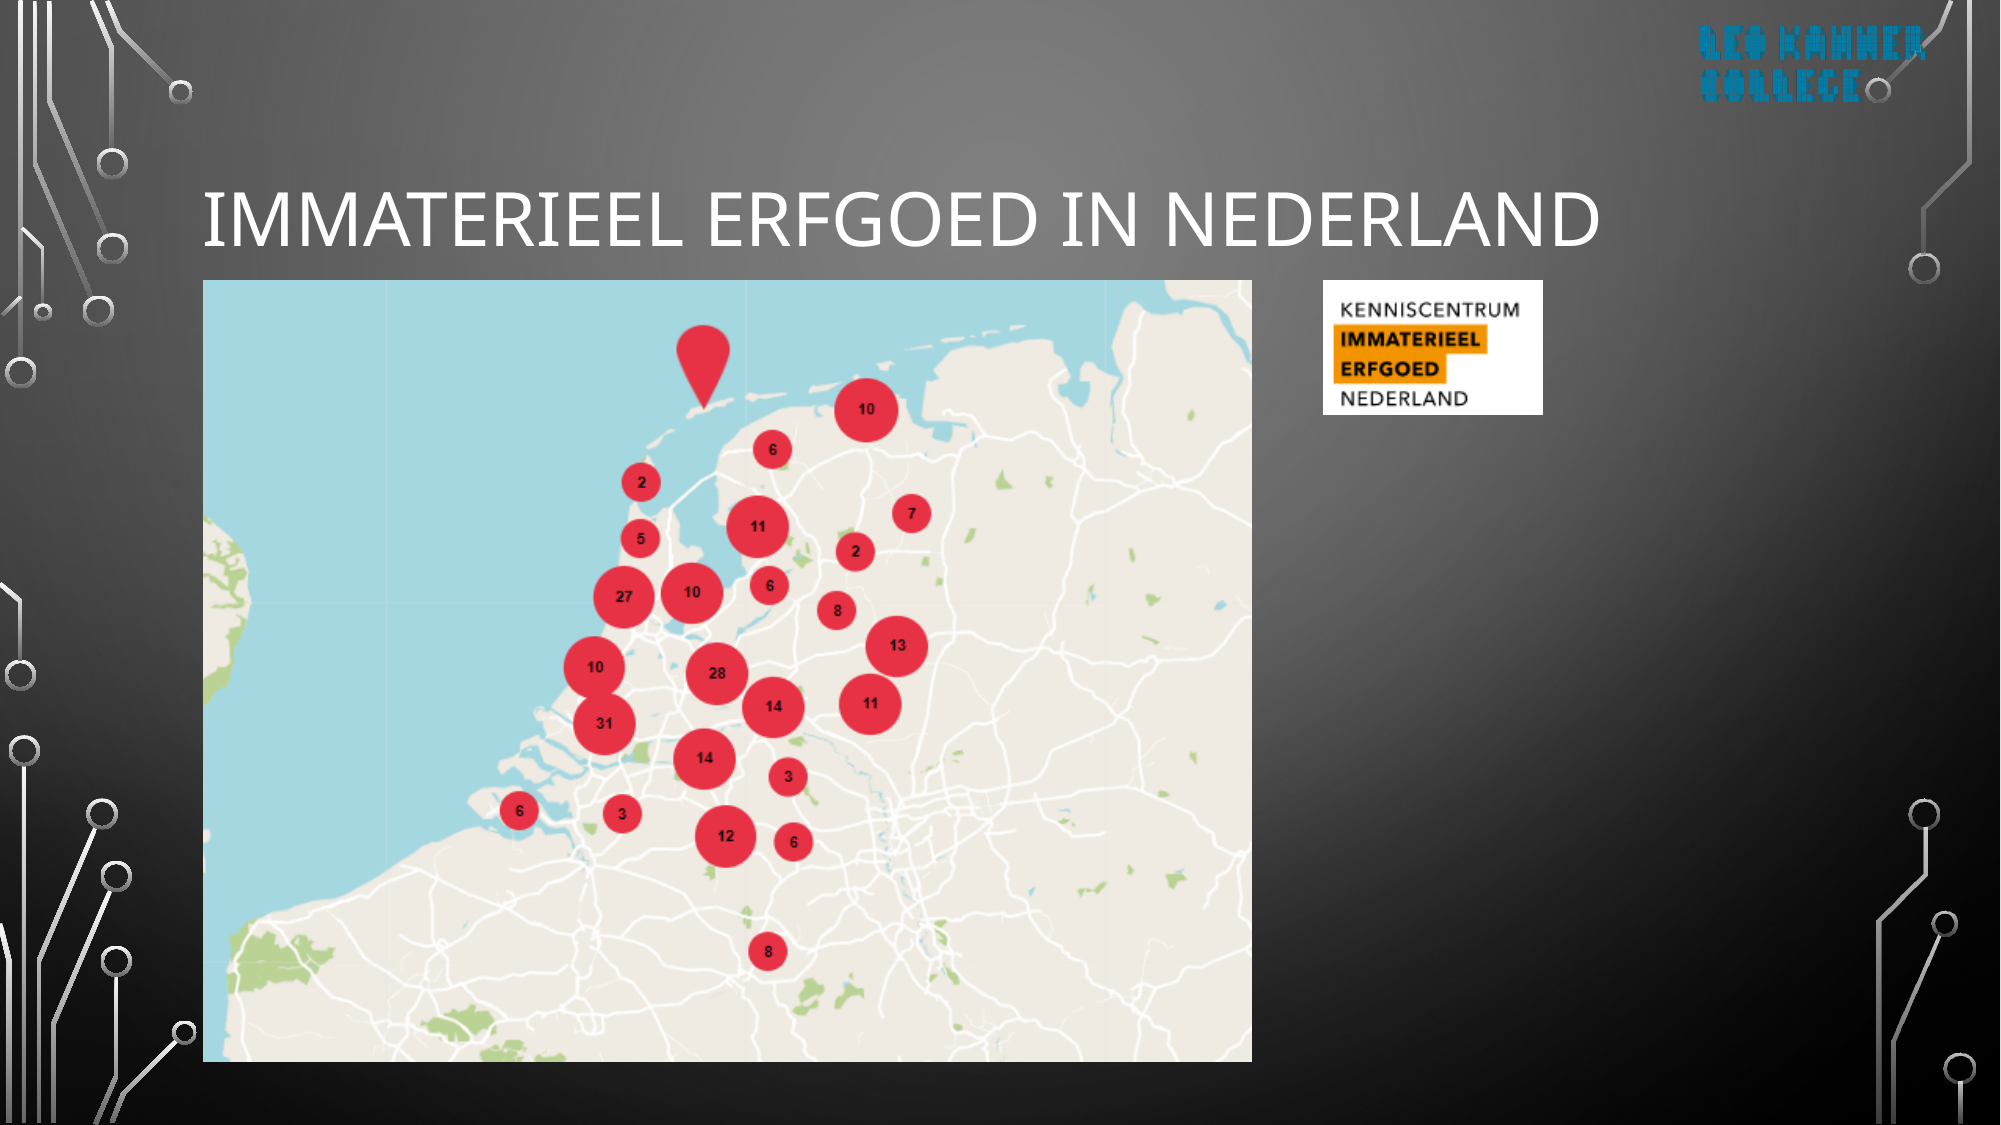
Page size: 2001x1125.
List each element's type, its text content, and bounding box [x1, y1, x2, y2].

picture [1699, 26, 1925, 102]
picture [1323, 280, 1543, 416]
picture [1921, 38, 1925, 48]
picture [202, 280, 1252, 1063]
title Immaterieel erfgoed in Nederland [187, 101, 1813, 344]
picture [1785, 26, 1794, 34]
